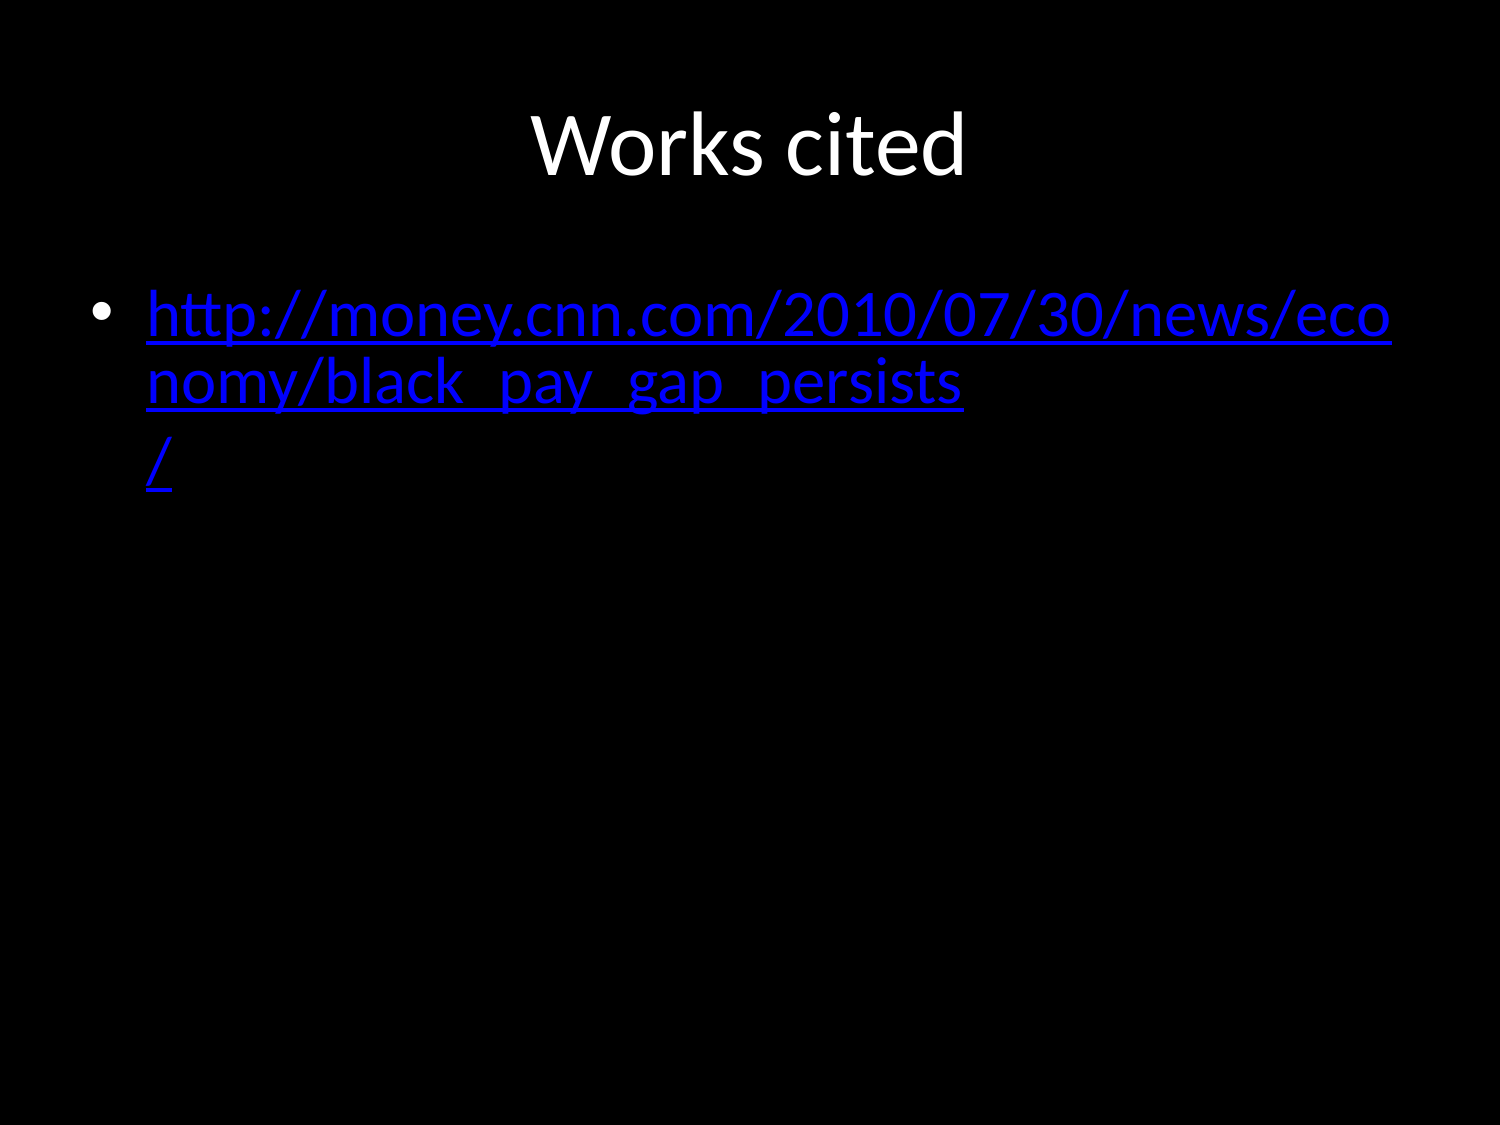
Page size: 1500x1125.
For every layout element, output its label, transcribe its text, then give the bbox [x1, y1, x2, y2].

title Works cited [75, 45, 1425, 233]
list http://money.cnn.com/2010/07/30/news/economy/black_pay_gap_persists/ [75, 262, 1425, 1005]
